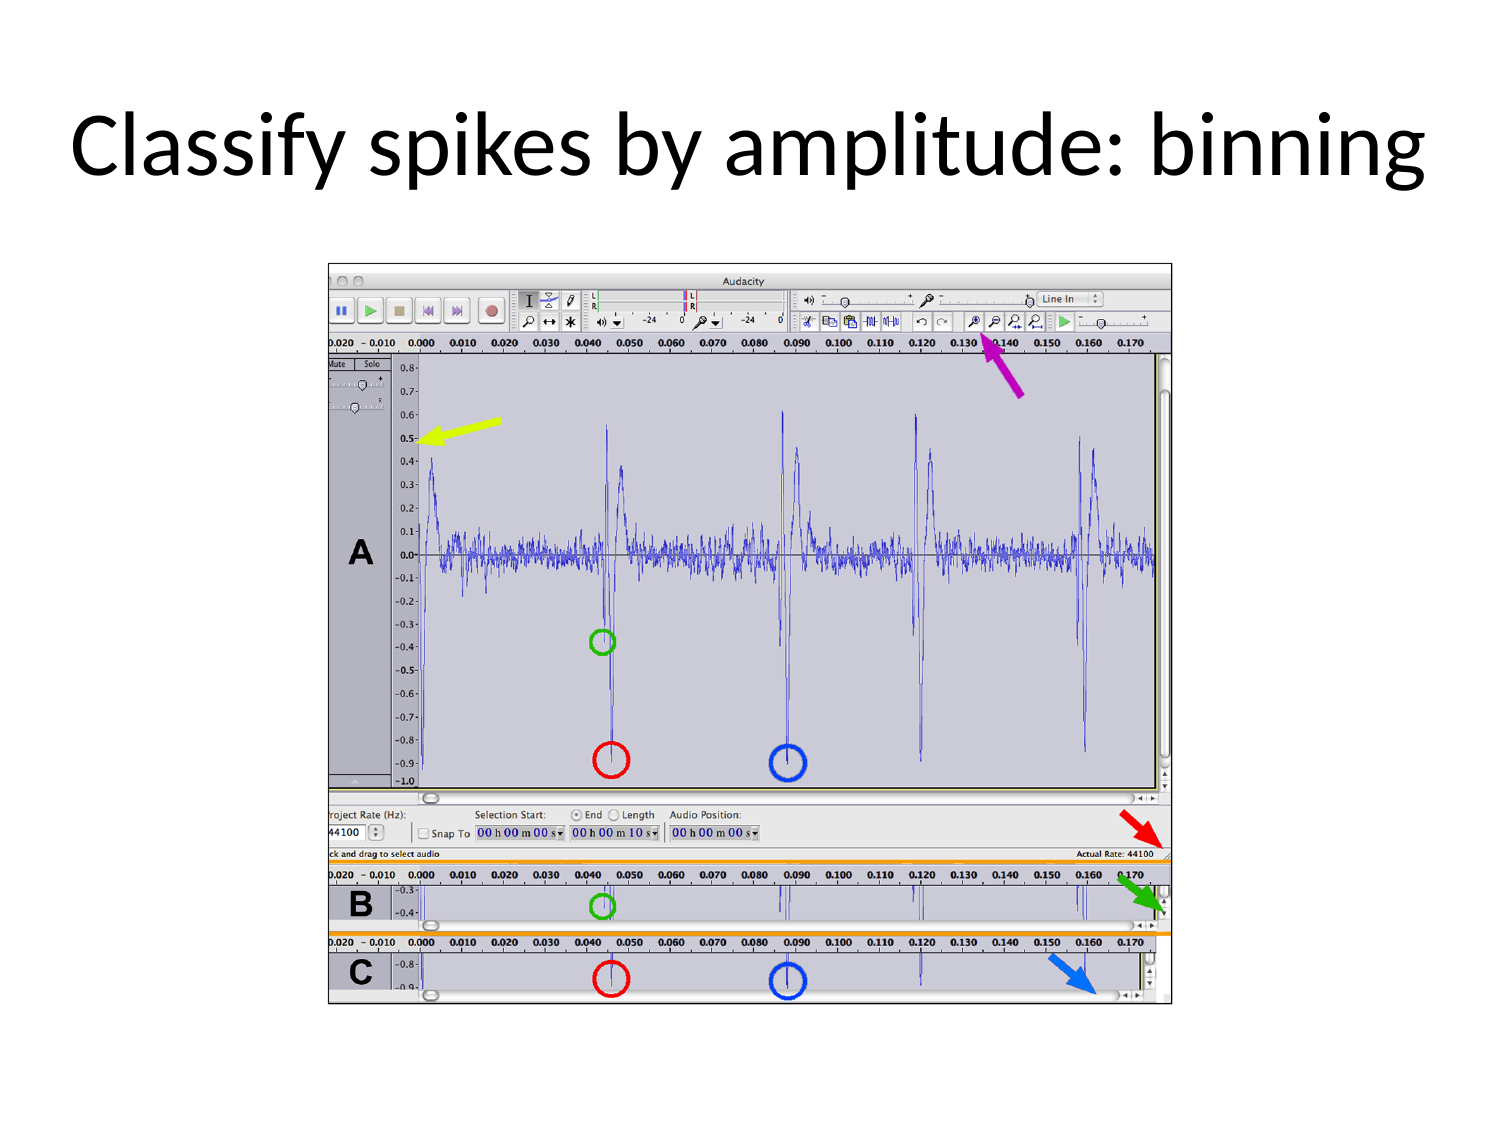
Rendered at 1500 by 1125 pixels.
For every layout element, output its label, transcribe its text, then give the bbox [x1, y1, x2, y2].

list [327, 262, 1173, 1006]
title Classify spikes by amplitude: binning [0, 45, 1500, 233]
